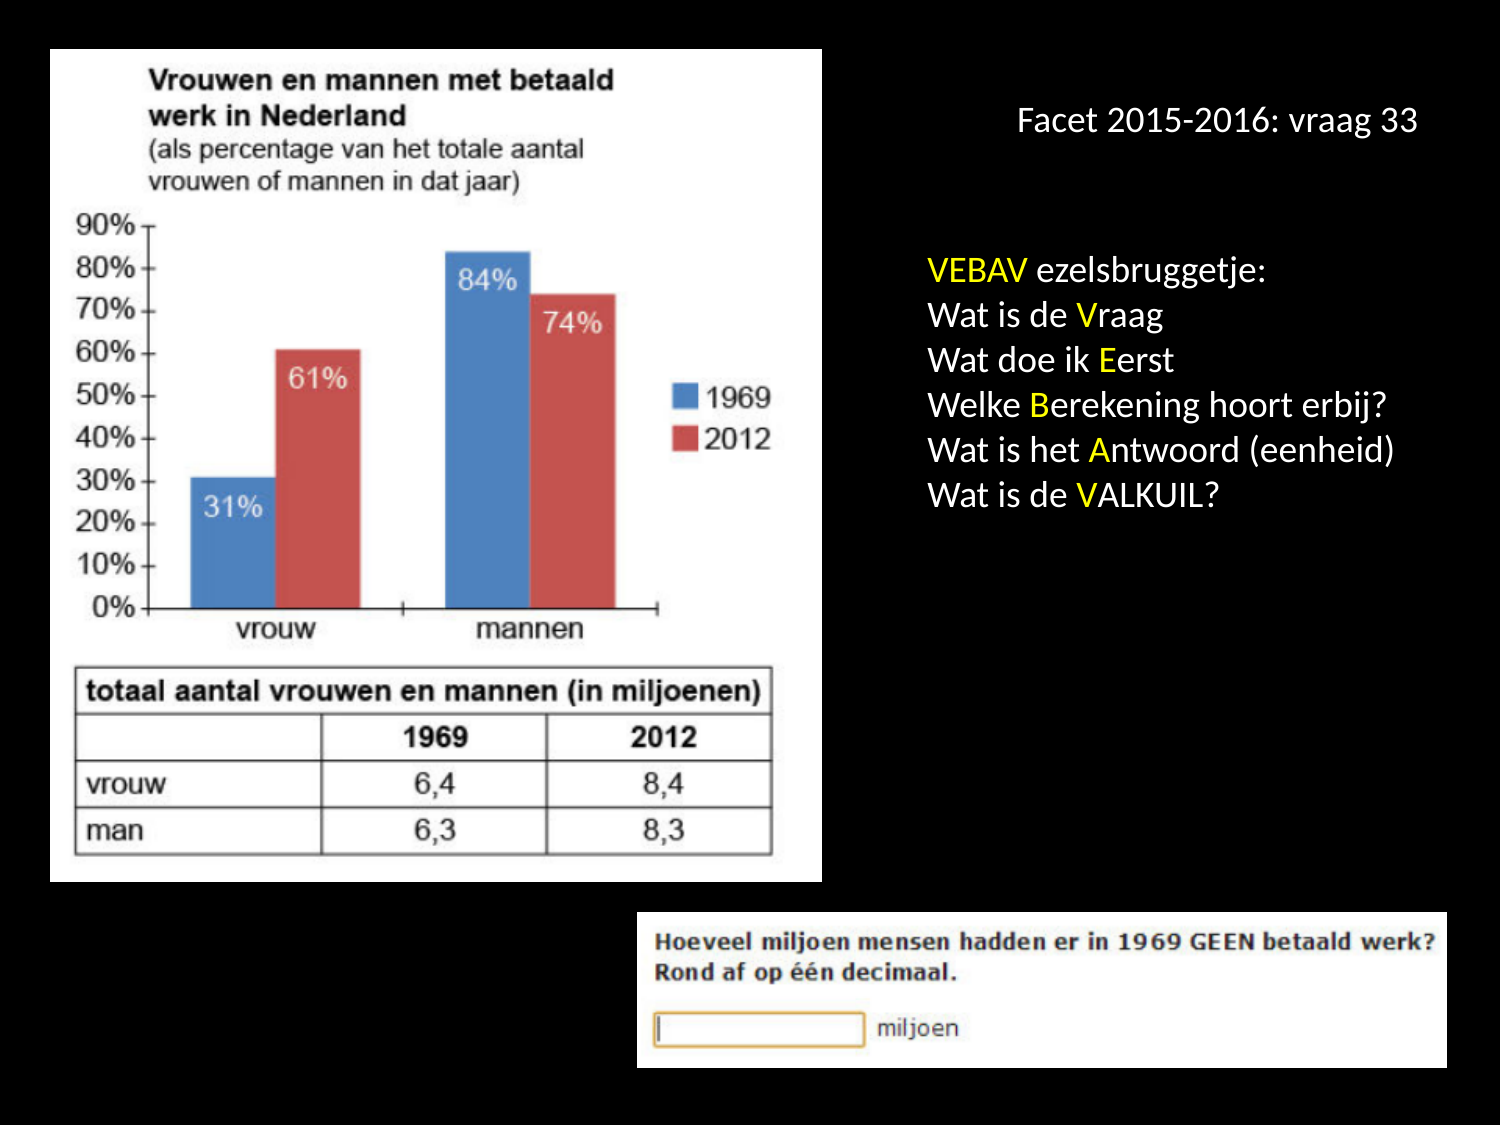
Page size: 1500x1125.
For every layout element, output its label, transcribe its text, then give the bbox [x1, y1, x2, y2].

picture [637, 912, 1448, 1068]
text_box VEBAV ezelsbruggetje: Wat is de Vraag Wat doe ik Eerst Welke Berekening hoort erbij? Wat is het Antwoord (eenheid) Wat is de VALKUIL? [912, 237, 1438, 523]
text_box Facet 2015-2016: vraag 33 [1002, 87, 1434, 148]
picture [49, 49, 823, 882]
